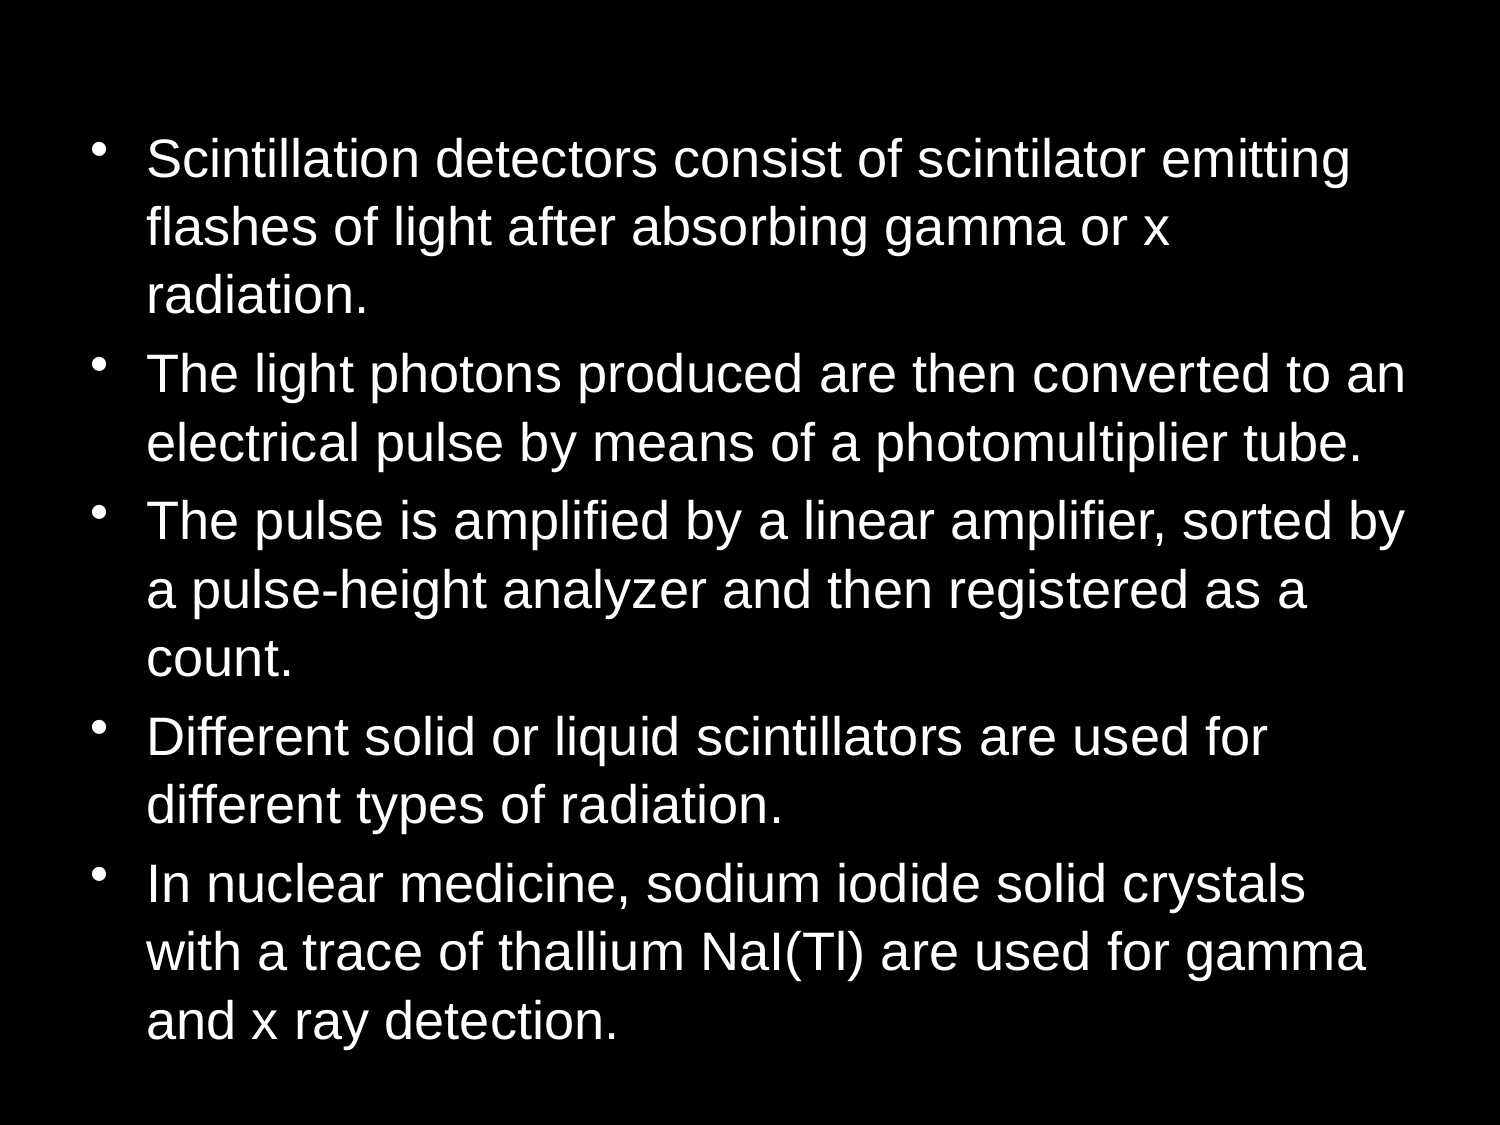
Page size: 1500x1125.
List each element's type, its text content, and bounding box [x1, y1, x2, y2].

list Scintillation detectors consist of scintilator emitting flashes of light after absorbing gamma or x radiation. The light photons produced are then converted to an electrical pulse by means of a photomultiplier tube. The pulse is amplified by a linear amplifier, sorted by a pulse-height analyzer and then registered as a count. Different solid or liquid scintillators are used for different types of radiation. In nuclear medicine, sodium iodide solid crystals with a trace of thallium NaI(Tl) are used for gamma and x ray detection. [74, 112, 1426, 1063]
